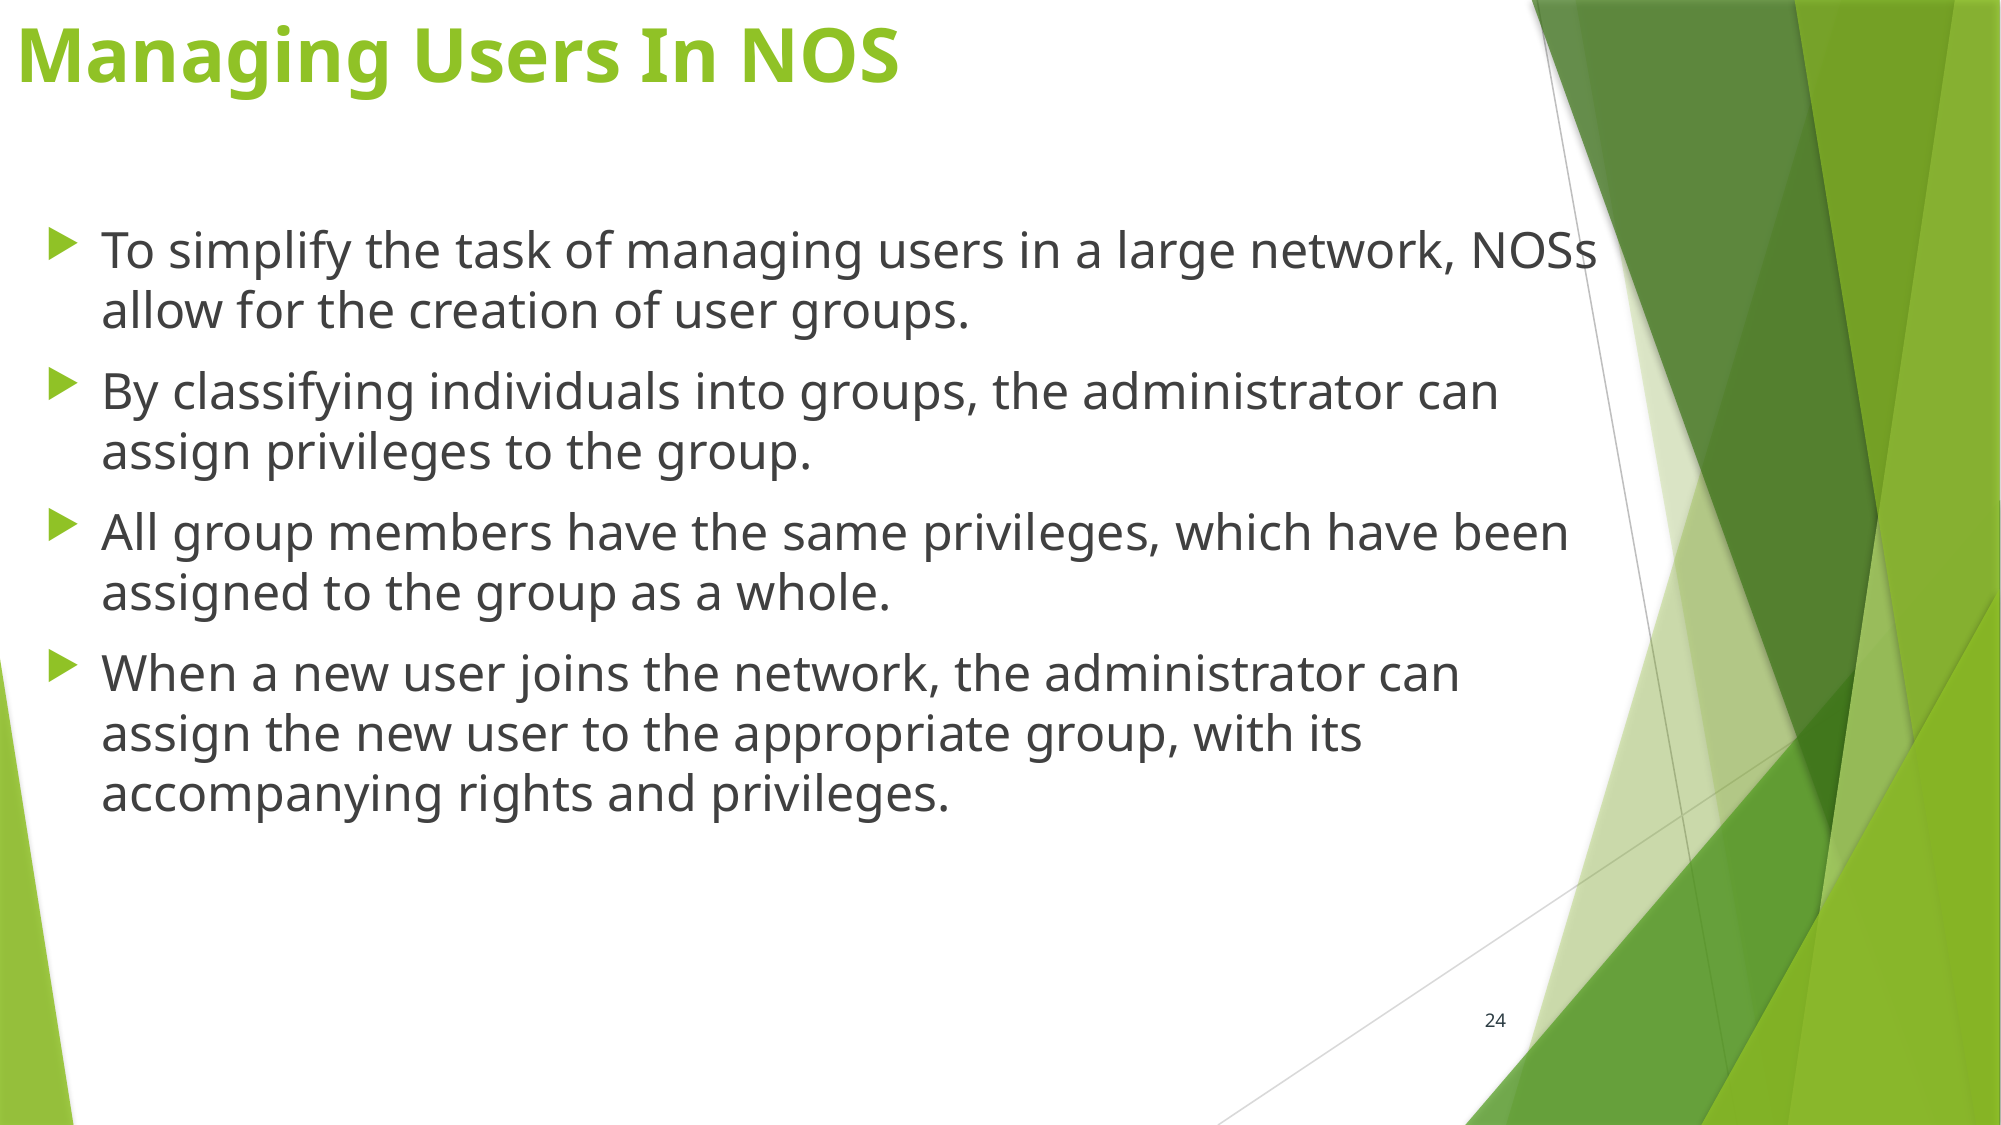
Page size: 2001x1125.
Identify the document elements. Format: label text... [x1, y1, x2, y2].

list To simplify the task of managing users in a large network, NOSs allow for the creation of user groups. By classifying individuals into groups, the administrator can assign privileges to the group. All group members have the same privileges, which have been assigned to the group as a whole. When a new user joins the network, the administrator can assign the new user to the appropriate group, with its accompanying rights and privileges. [30, 211, 1637, 1021]
slide_number 24 [1409, 991, 1522, 1051]
title Managing Users In NOS [0, 0, 1411, 217]
